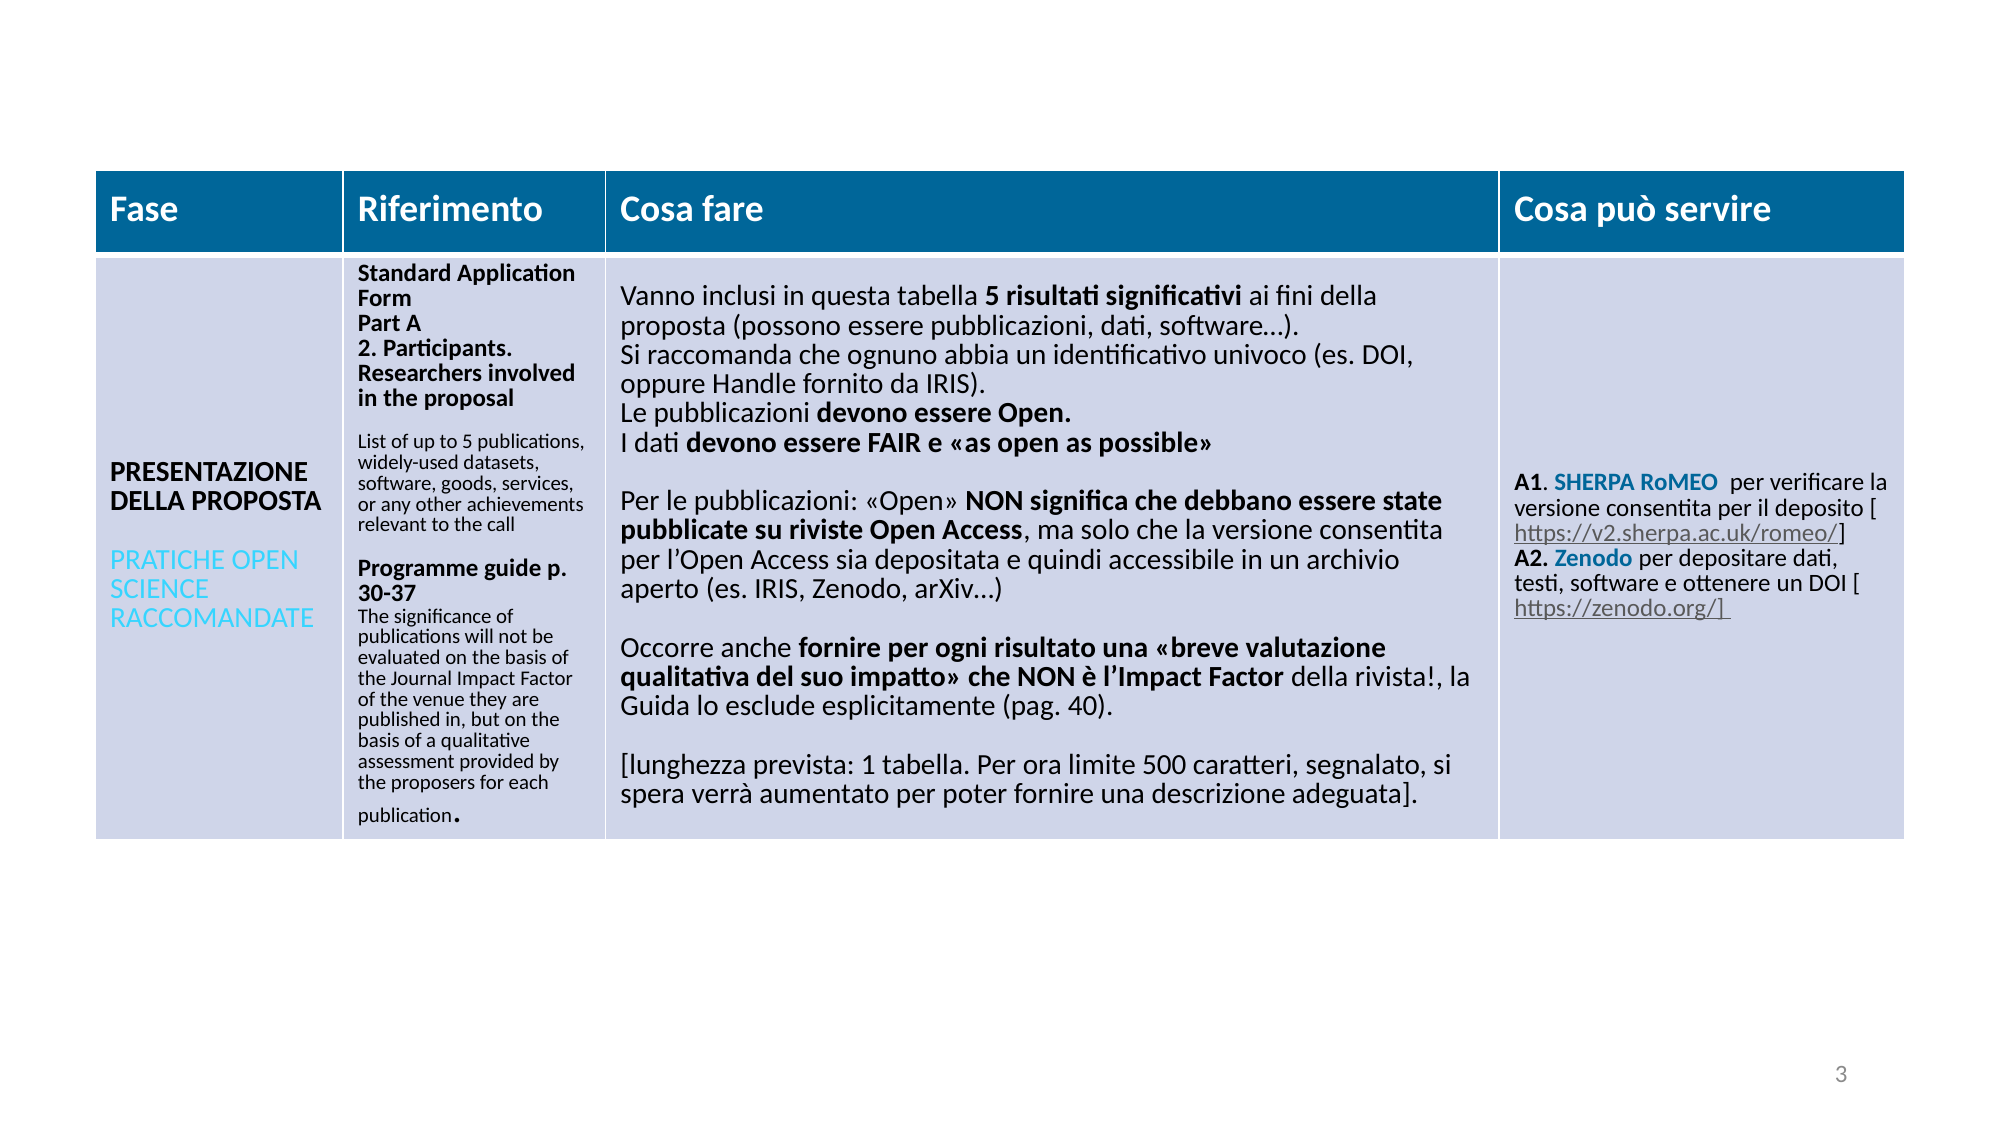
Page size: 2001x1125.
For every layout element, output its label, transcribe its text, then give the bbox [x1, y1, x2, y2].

table_cell A1. SHERPA RoMEO per verificare la versione consentita per il deposito [https://v2.sherpa.ac.uk/romeo/] A2. Zenodo per depositare dati, testi, software e ottenere un DOI [https://zenodo.org/] [1500, 258, 1904, 839]
table_header Cosa fare [606, 171, 1498, 252]
table_cell PRESENTAZIONE DELLA PROPOSTA PRATICHE OPEN SCIENCE RACCOMANDATE [96, 258, 342, 839]
slide_number 3 [1412, 1042, 1863, 1103]
table_header Cosa può servire [1500, 171, 1904, 252]
table_header Riferimento [344, 171, 605, 252]
table_cell Standard Application Form Part A 2. Participants. Researchers involved in the proposal List of up to 5 publications, widely-used datasets, software, goods, services, or any other achievements relevant to the call Programme guide p. 30-37 The significance of publications will not be evaluated on the basis of the Journal Impact Factor of the venue they are published in, but on the basis of a qualitative assessment provided by the proposers for each publication. [344, 258, 605, 839]
table_cell Vanno inclusi in questa tabella 5 risultati significativi ai fini della proposta (possono essere pubblicazioni, dati, software…). Si raccomanda che ognuno abbia un identificativo univoco (es. DOI, oppure Handle fornito da IRIS). Le pubblicazioni devono essere Open. I dati devono essere FAIR e «as open as possible» Per le pubblicazioni: «Open» NON significa che debbano essere state pubblicate su riviste Open Access, ma solo che la versione consentita per l’Open Access sia depositata e quindi accessibile in un archivio aperto (es. IRIS, Zenodo, arXiv…) Occorre anche fornire per ogni risultato una «breve valutazione qualitativa del suo impatto» che NON è l’Impact Factor della rivista!, la Guida lo esclude esplicitamente (pag. 40). [lunghezza prevista: 1 tabella. Per ora limite 500 caratteri, segnalato, si spera verrà aumentato per poter fornire una descrizione adeguata]. [606, 258, 1498, 839]
table_header Fase [96, 171, 342, 252]
